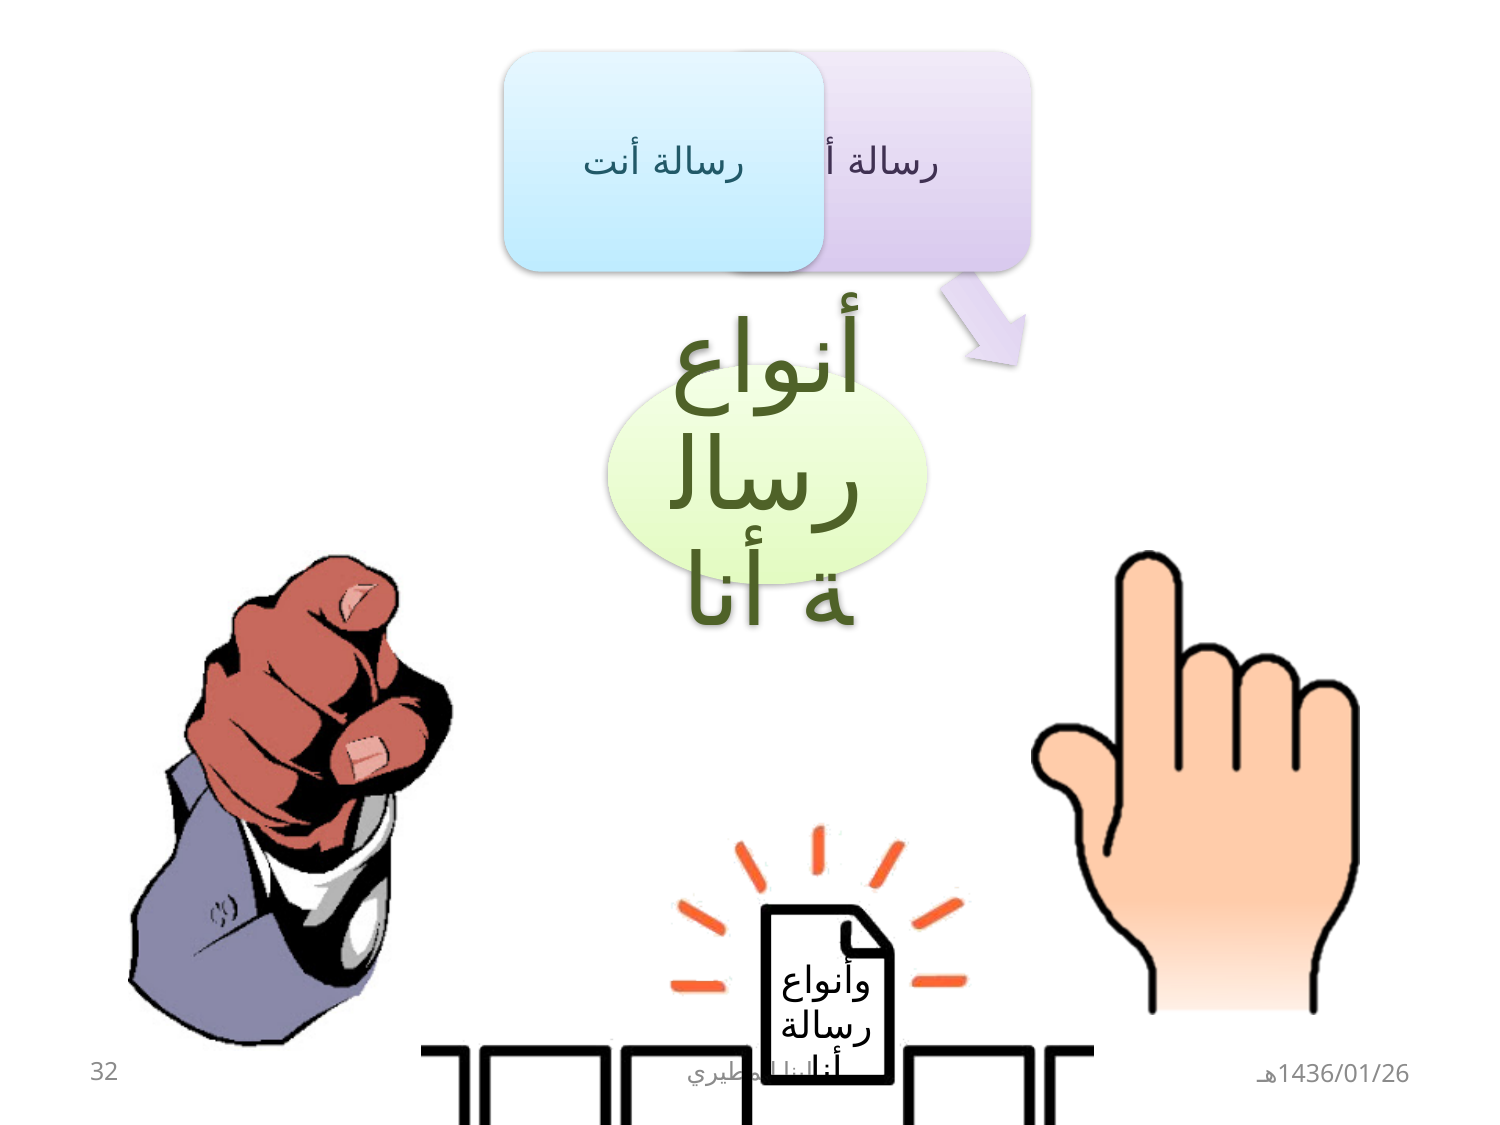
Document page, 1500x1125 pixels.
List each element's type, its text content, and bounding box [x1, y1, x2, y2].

picture [128, 550, 1360, 1125]
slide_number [1098, 1042, 1425, 1103]
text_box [128, 34, 1407, 915]
slide_number 32 [75, 1042, 416, 1103]
